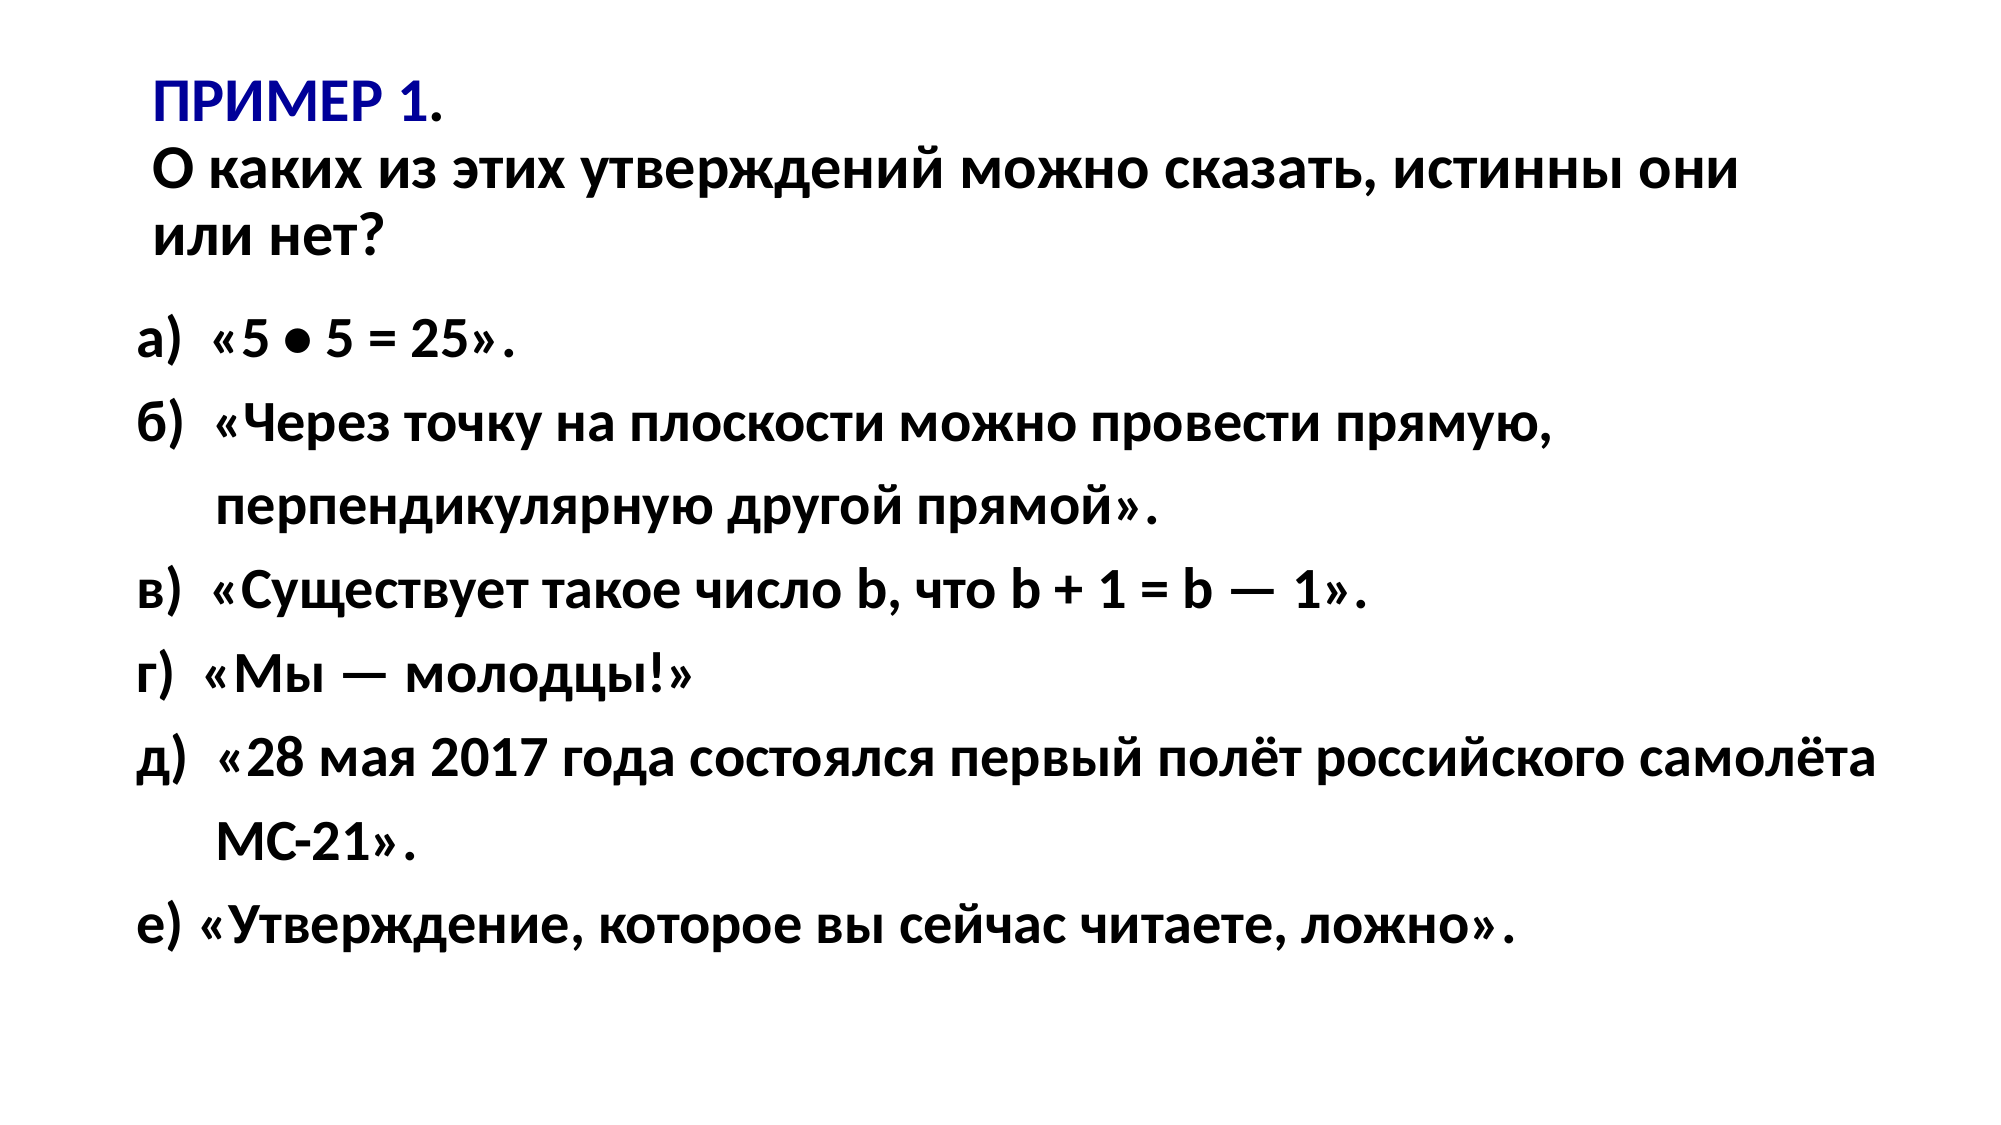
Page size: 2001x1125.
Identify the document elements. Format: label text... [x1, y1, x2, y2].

list а) «5 • 5 = 25». б) «Через точку на плоскости можно провести прямую, перпендикулярную другой прямой». в) «Существует такое число b, что b + 1 = b — 1». г) «Мы — молодцы!» д) «28 мая 2017 года состоялся первый полёт российского самолёта МС-21». е) «Утверждение, которое вы сейчас читаете, ложно». [121, 299, 1962, 1014]
title ПРИМЕР 1. О каких из этих утверждений можно сказать, истинны они или нет? [137, 59, 1863, 278]
